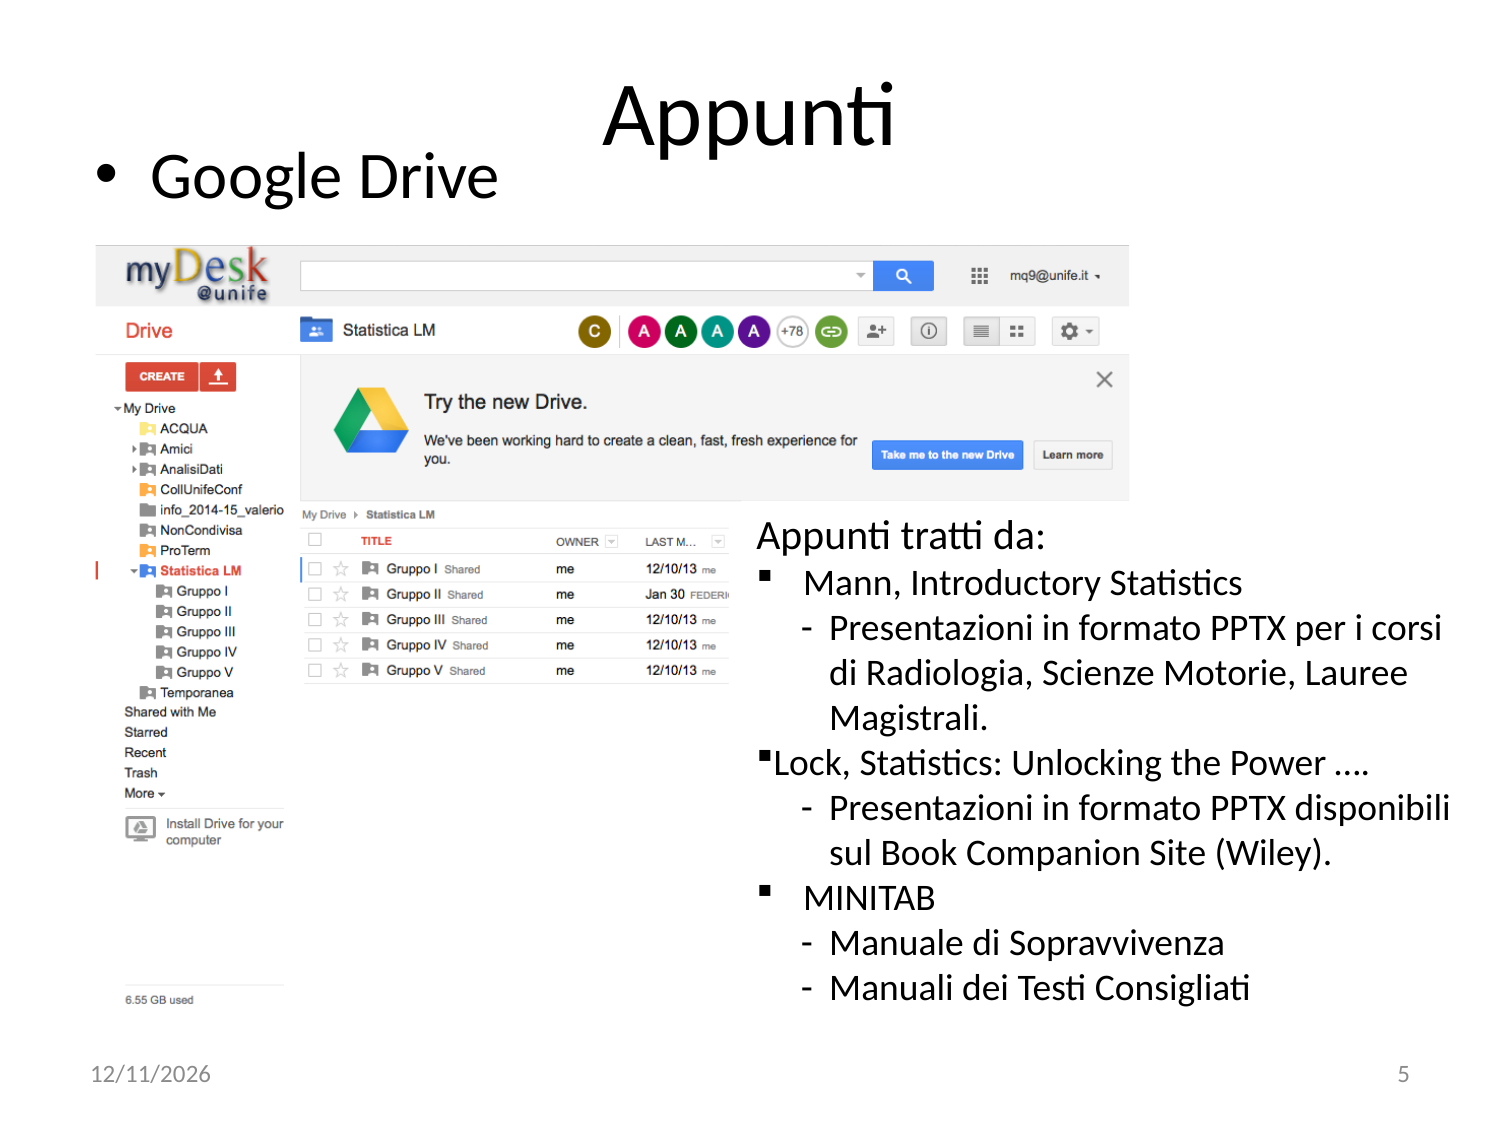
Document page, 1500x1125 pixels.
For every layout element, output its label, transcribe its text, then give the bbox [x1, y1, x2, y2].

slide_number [75, 1042, 425, 1103]
title Appunti [75, 45, 1425, 173]
list Google Drive [79, 124, 591, 226]
text_box Appunti tratti da: Mann, Introductory Statistics Presentazioni in formato PPTX per i corsi di Radiologia, Scienze Motorie, Lauree Magistrali. Lock, Statistics: Unlocking the Power …. Presentazioni in formato PPTX disponibili sul Book Companion Site (Wiley). MINITAB Manuale di Sopravvivenza Manuali dei Testi Consigliati [1133, 500, 1477, 1016]
picture [95, 244, 1130, 1016]
slide_number 5 [1074, 1042, 1425, 1103]
